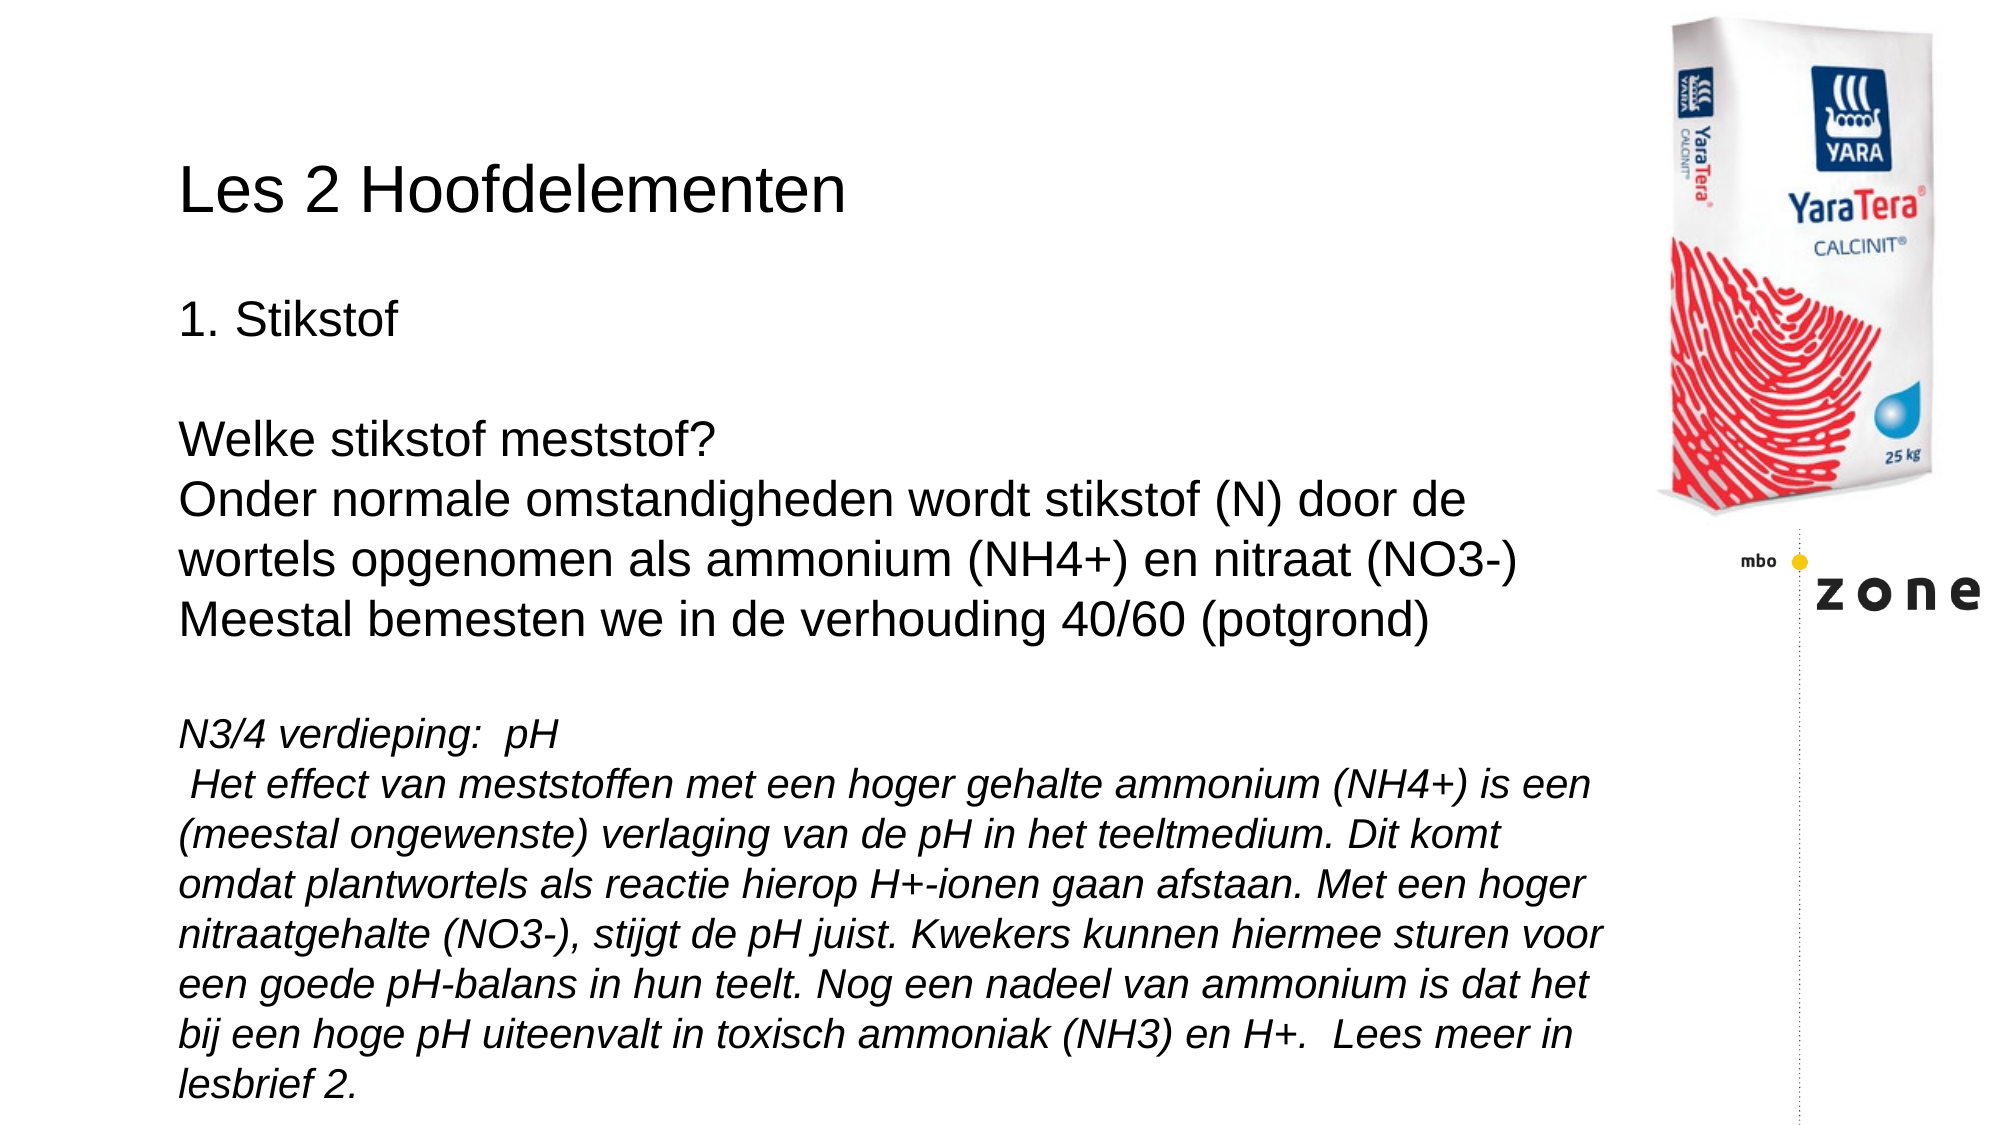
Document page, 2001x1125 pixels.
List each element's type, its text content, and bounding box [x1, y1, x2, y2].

picture [1596, 0, 2001, 1125]
text_box Les 2 Hoofdelementen [163, 138, 1618, 234]
text_box Stikstof Welke stikstof meststof? Onder normale omstandigheden wordt stikstof (N) door de wortels opgenomen als ammonium (NH4+) en nitraat (NO3-) Meestal bemesten we in de verhouding 40/60 (potgrond) N3/4 verdieping: pH Het effect van meststoffen met een hoger gehalte ammonium (NH4+) is een (meestal ongewenste) verlaging van de pH in het teeltmedium. Dit komt omdat plantwortels als reactie hierop H+-ionen gaan afstaan. Met een hoger nitraatgehalte (NO3-), stijgt de pH juist. Kwekers kunnen hiermee sturen voor een goede pH-balans in hun teelt. Nog een nadeel van ammonium is dat het bij een hoge pH uiteenvalt in toxisch ammoniak (NH3) en H+. Lees meer in lesbrief 2. [163, 279, 1644, 1125]
